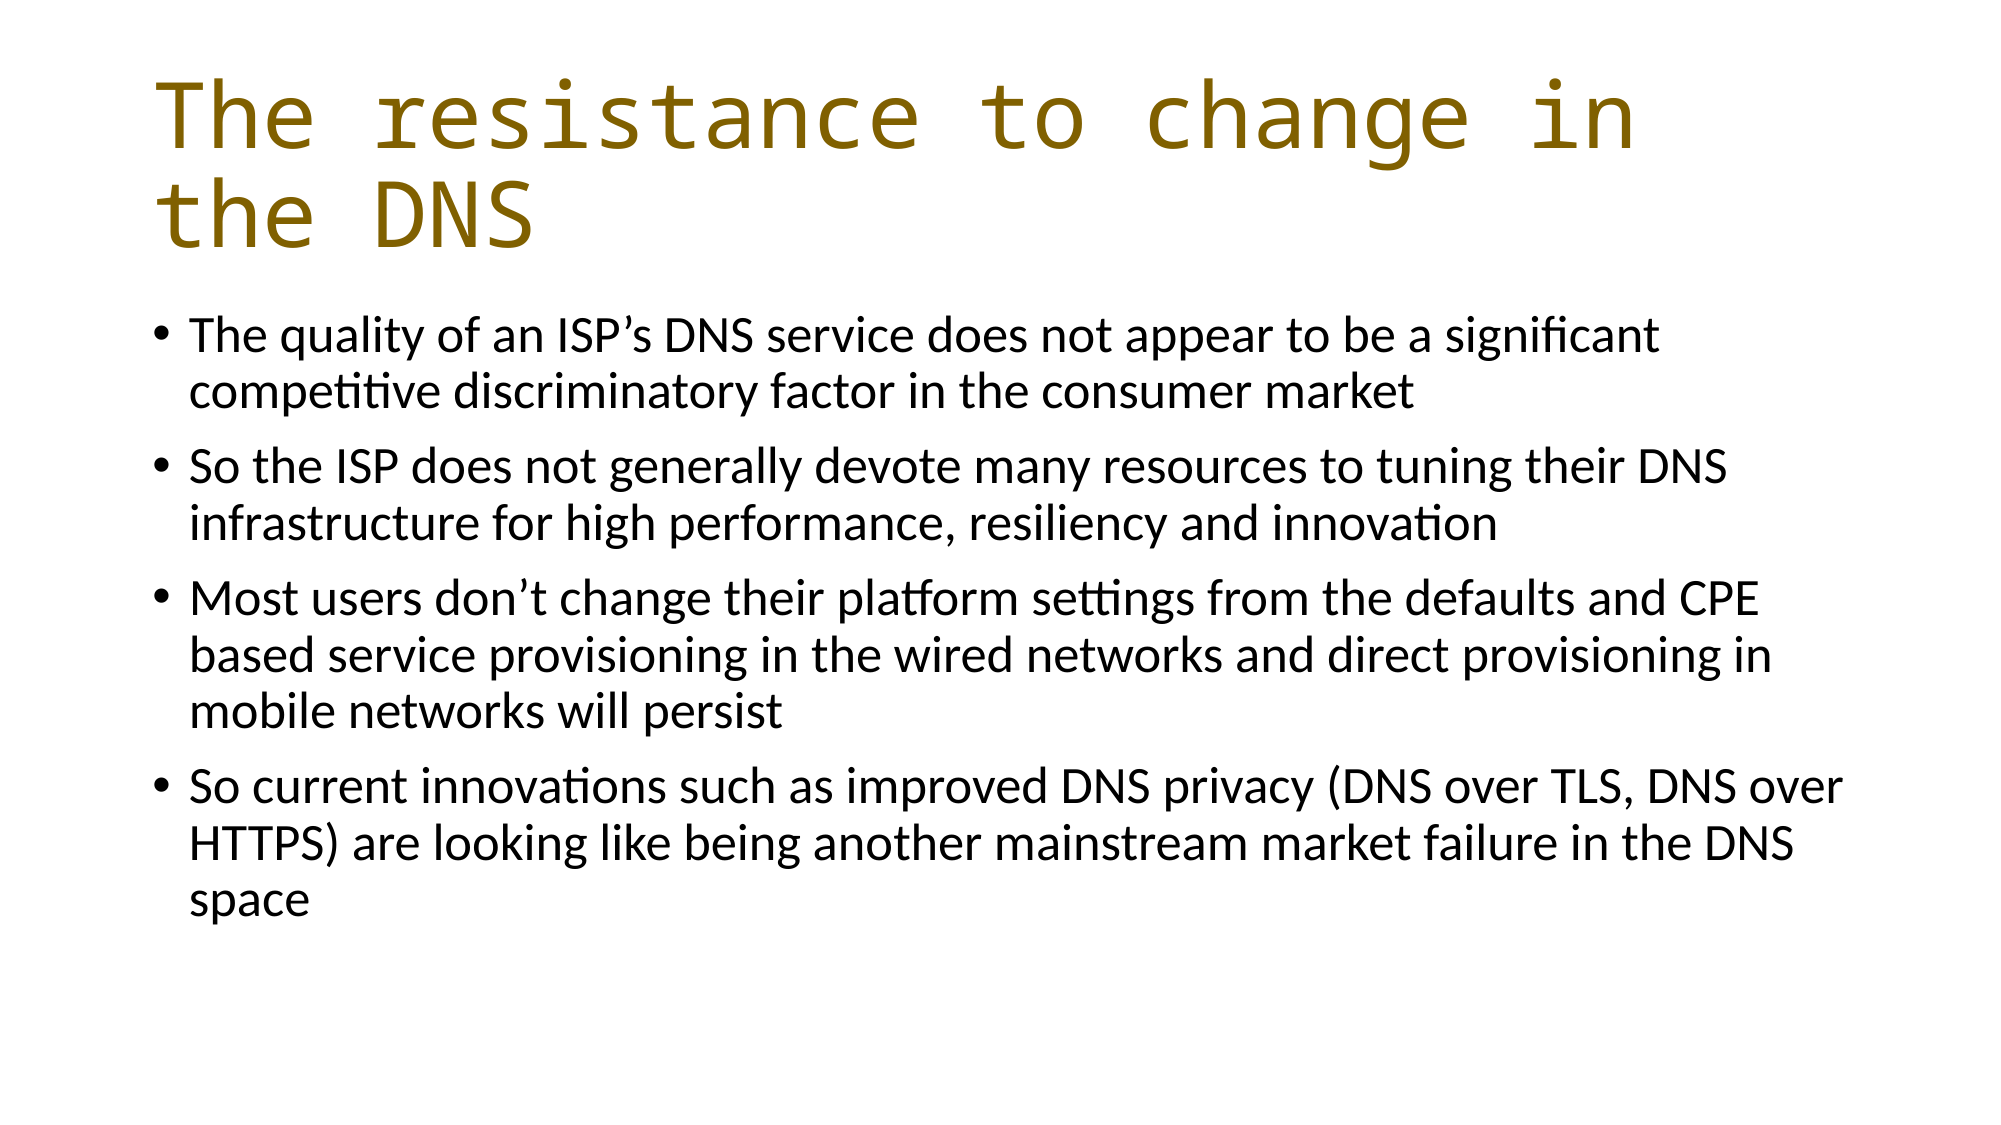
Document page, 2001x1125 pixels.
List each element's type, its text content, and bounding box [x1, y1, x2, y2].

list The quality of an ISP’s DNS service does not appear to be a significant competitive discriminatory factor in the consumer market So the ISP does not generally devote many resources to tuning their DNS infrastructure for high performance, resiliency and innovation Most users don’t change their platform settings from the defaults and CPE based service provisioning in the wired networks and direct provisioning in mobile networks will persist So current innovations such as improved DNS privacy (DNS over TLS, DNS over HTTPS) are looking like being another mainstream market failure in the DNS space [137, 299, 1863, 1014]
title The resistance to change in the DNS [137, 59, 1863, 278]
